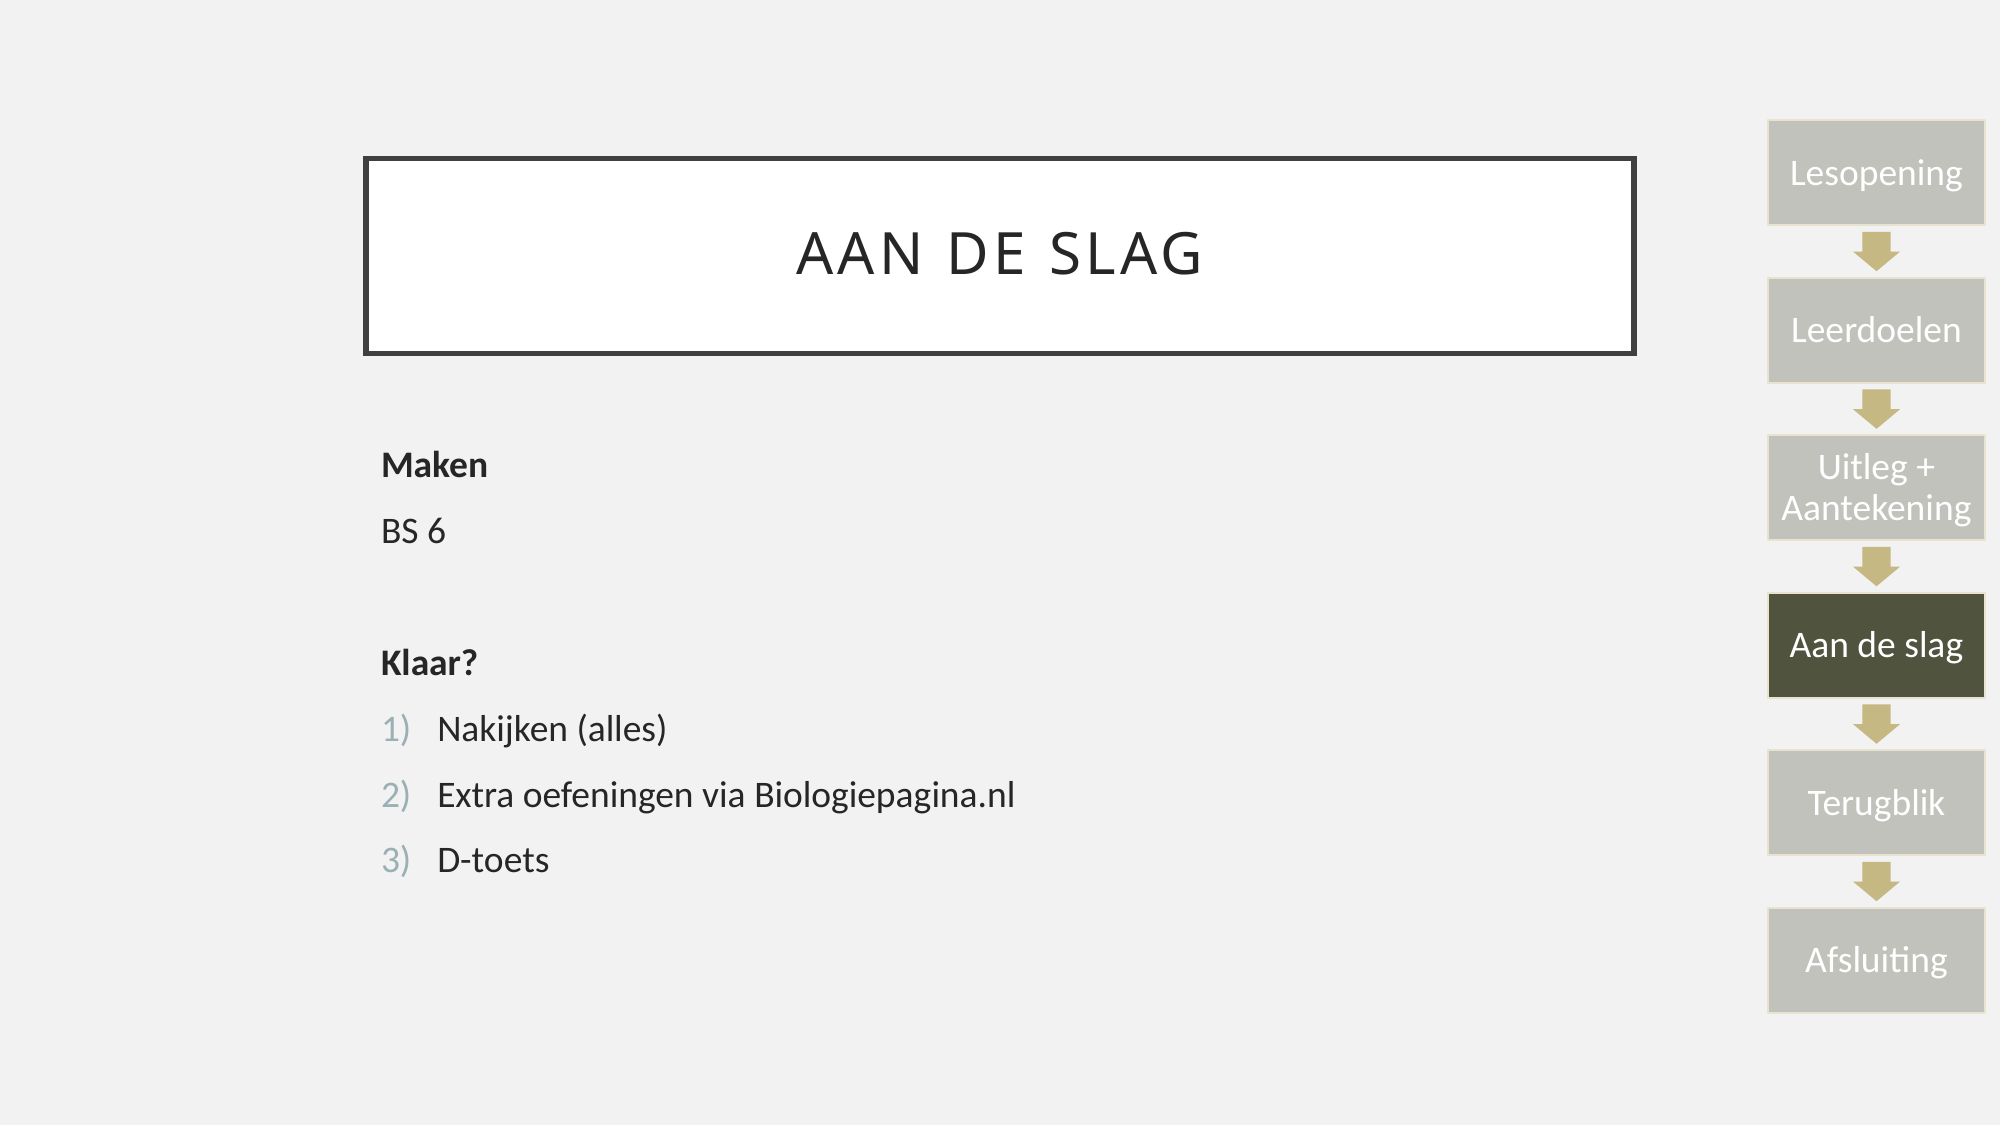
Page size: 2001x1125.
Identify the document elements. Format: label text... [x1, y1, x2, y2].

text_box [1753, 119, 2000, 1014]
list Maken BS 6 Klaar? Nakijken (alles) Extra oefeningen via Biologiepagina.nl D-toets [366, 432, 1634, 1069]
title Aan de slag [363, 156, 1637, 356]
